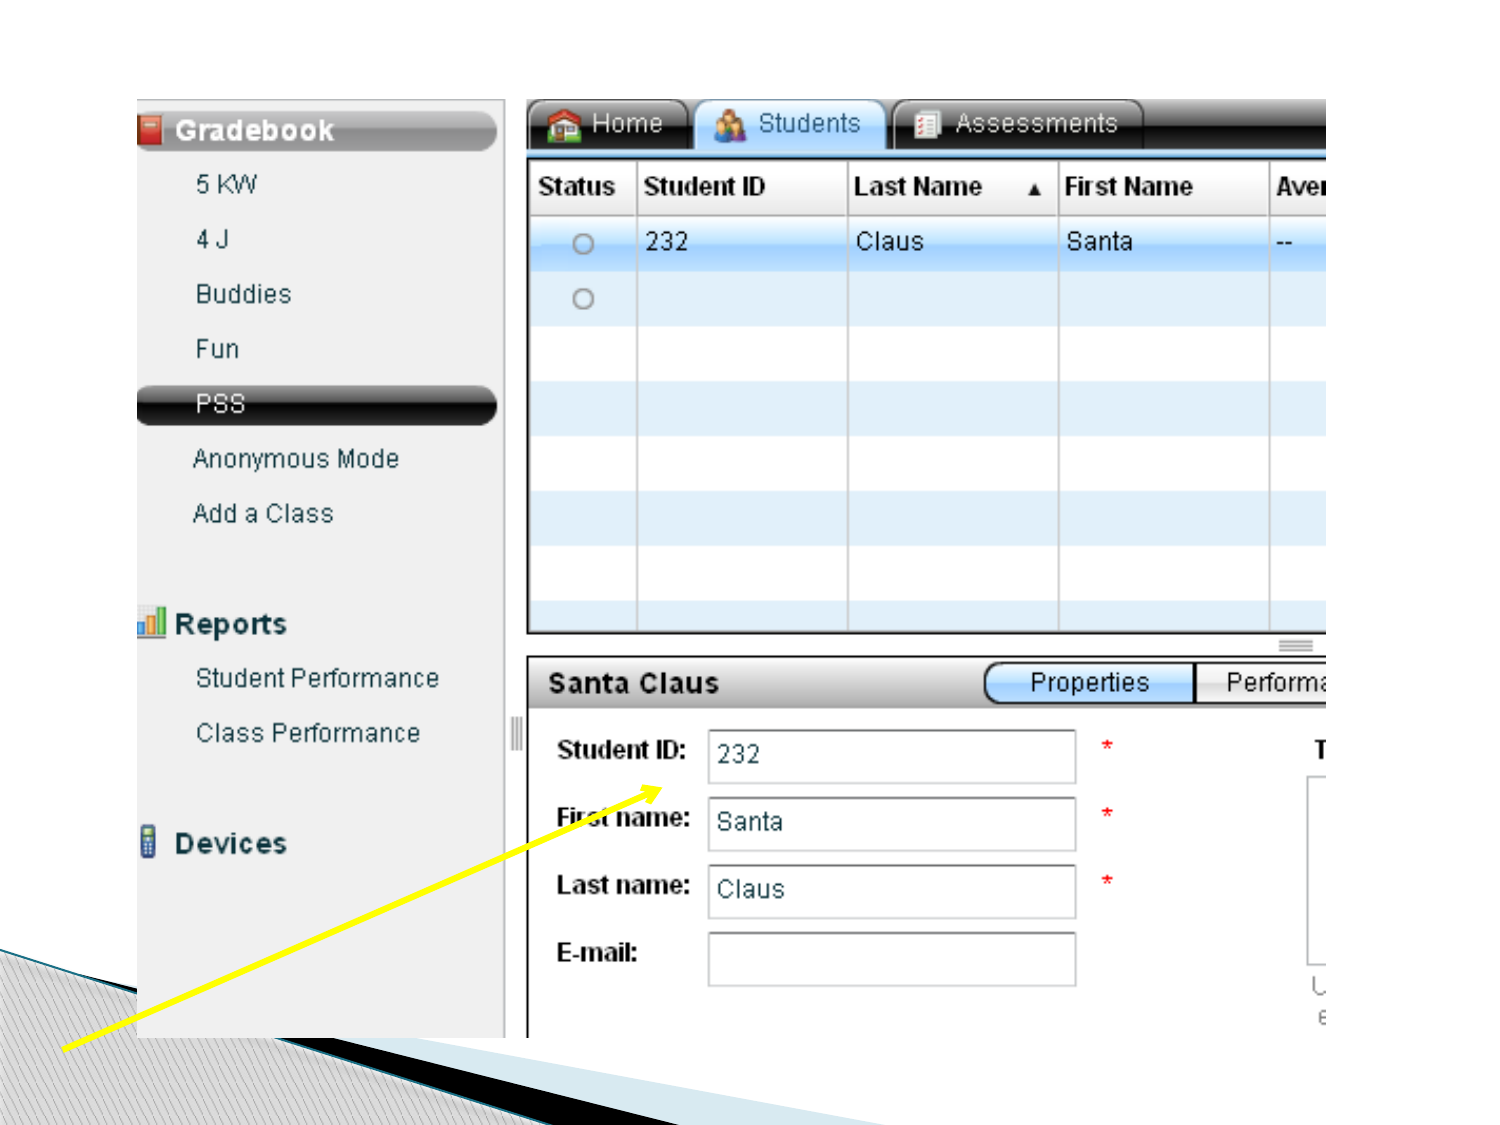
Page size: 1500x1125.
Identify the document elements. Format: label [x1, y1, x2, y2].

picture [137, 99, 1326, 1038]
text_box [62, 787, 663, 1051]
